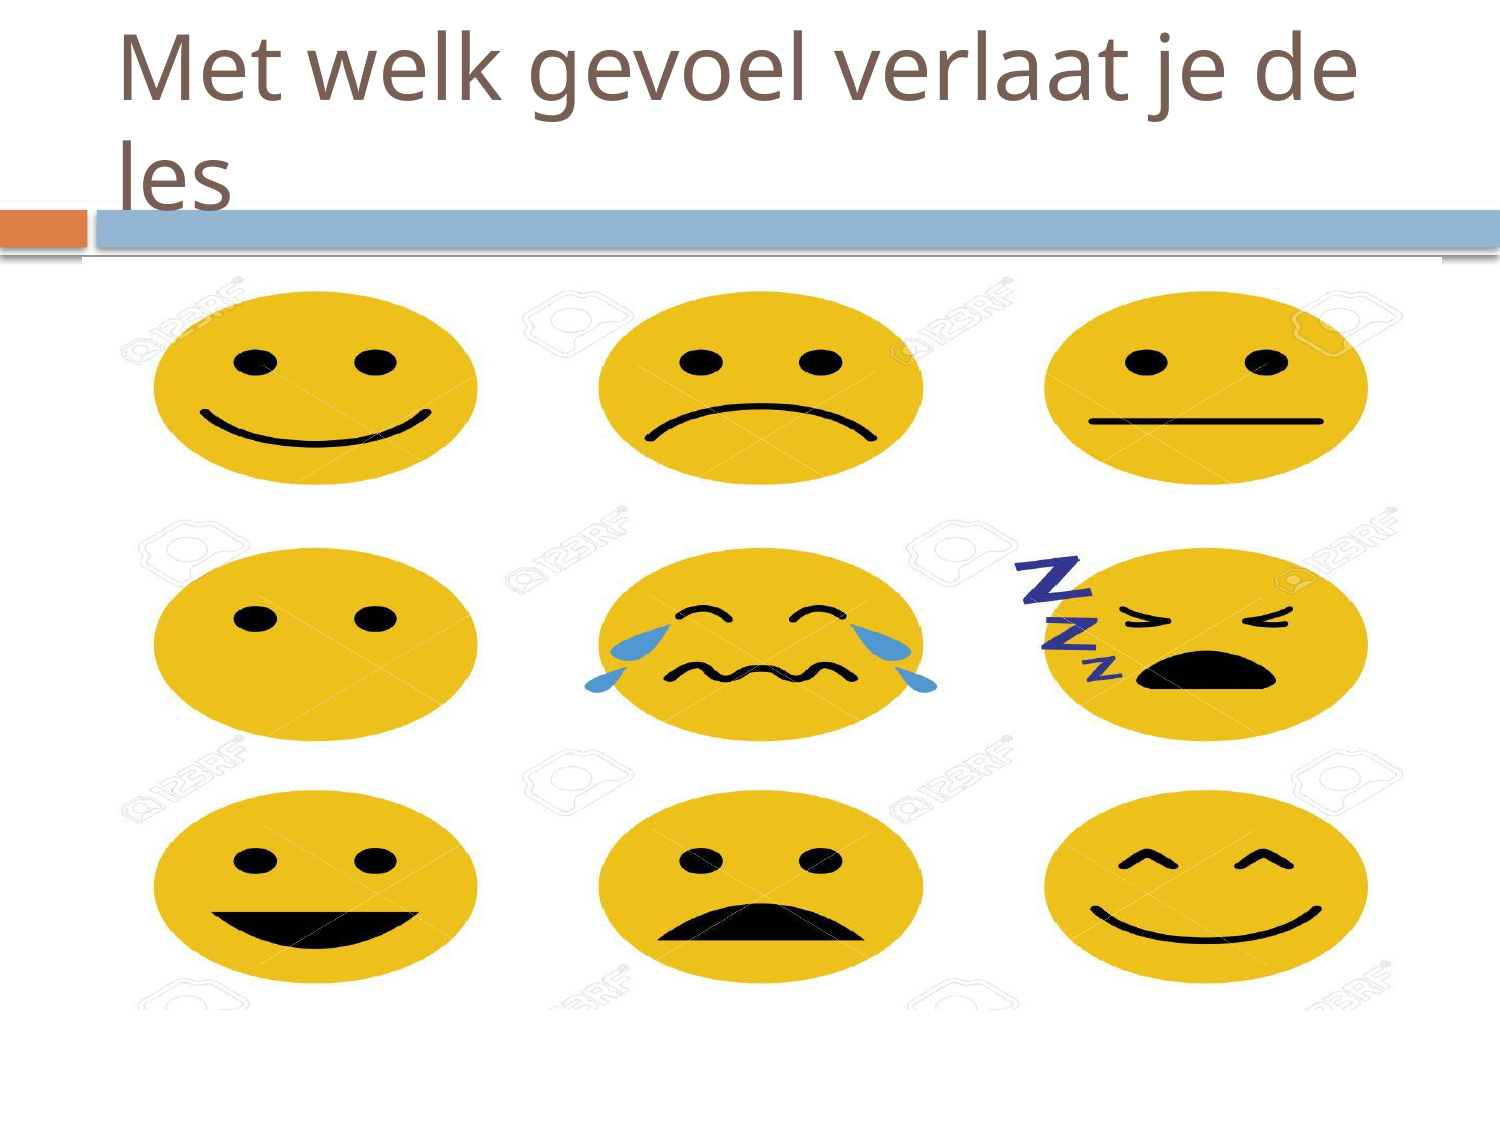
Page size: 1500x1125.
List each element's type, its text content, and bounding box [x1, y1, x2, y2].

title Met welk gevoel verlaat je de les [100, 37, 1438, 200]
picture [81, 257, 1442, 1010]
